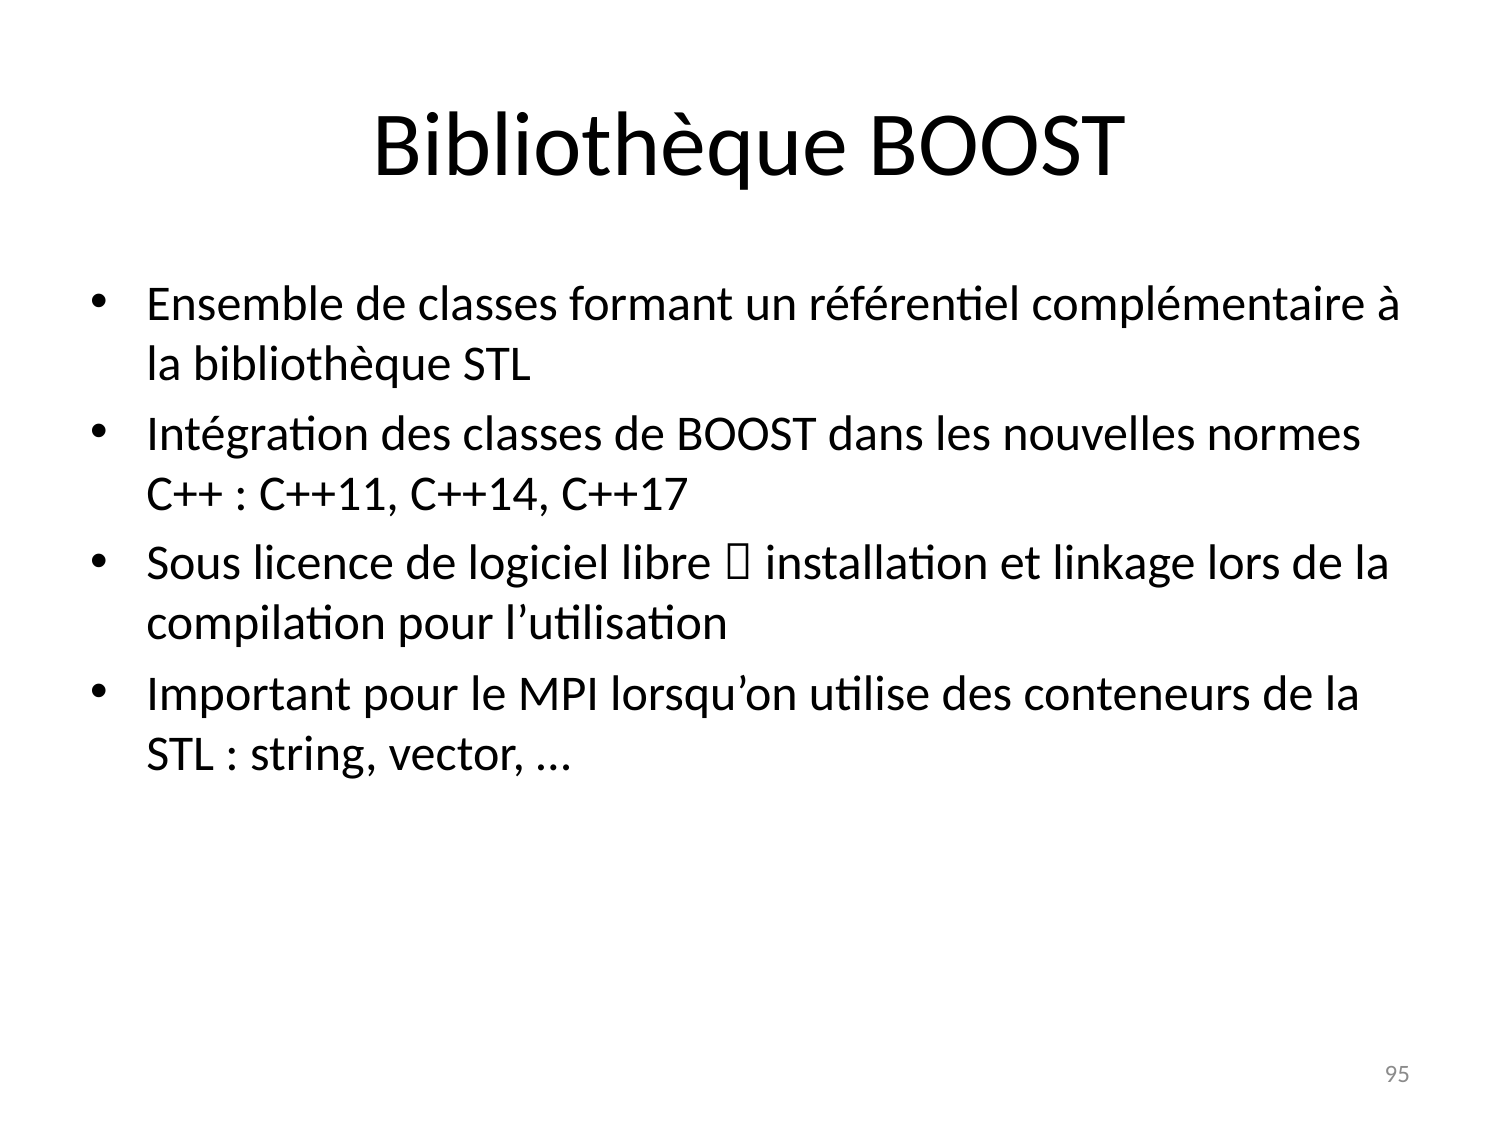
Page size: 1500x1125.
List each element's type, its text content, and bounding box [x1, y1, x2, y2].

list Ensemble de classes formant un référentiel complémentaire à la bibliothèque STL Intégration des classes de BOOST dans les nouvelles normes C++ : C++11, C++14, C++17 Sous licence de logiciel libre  installation et linkage lors de la compilation pour l’utilisation Important pour le MPI lorsqu’on utilise des conteneurs de la STL : string, vector, … [75, 262, 1425, 1005]
title Bibliothèque BOOST [75, 45, 1425, 233]
slide_number 95 [1074, 1042, 1425, 1103]
